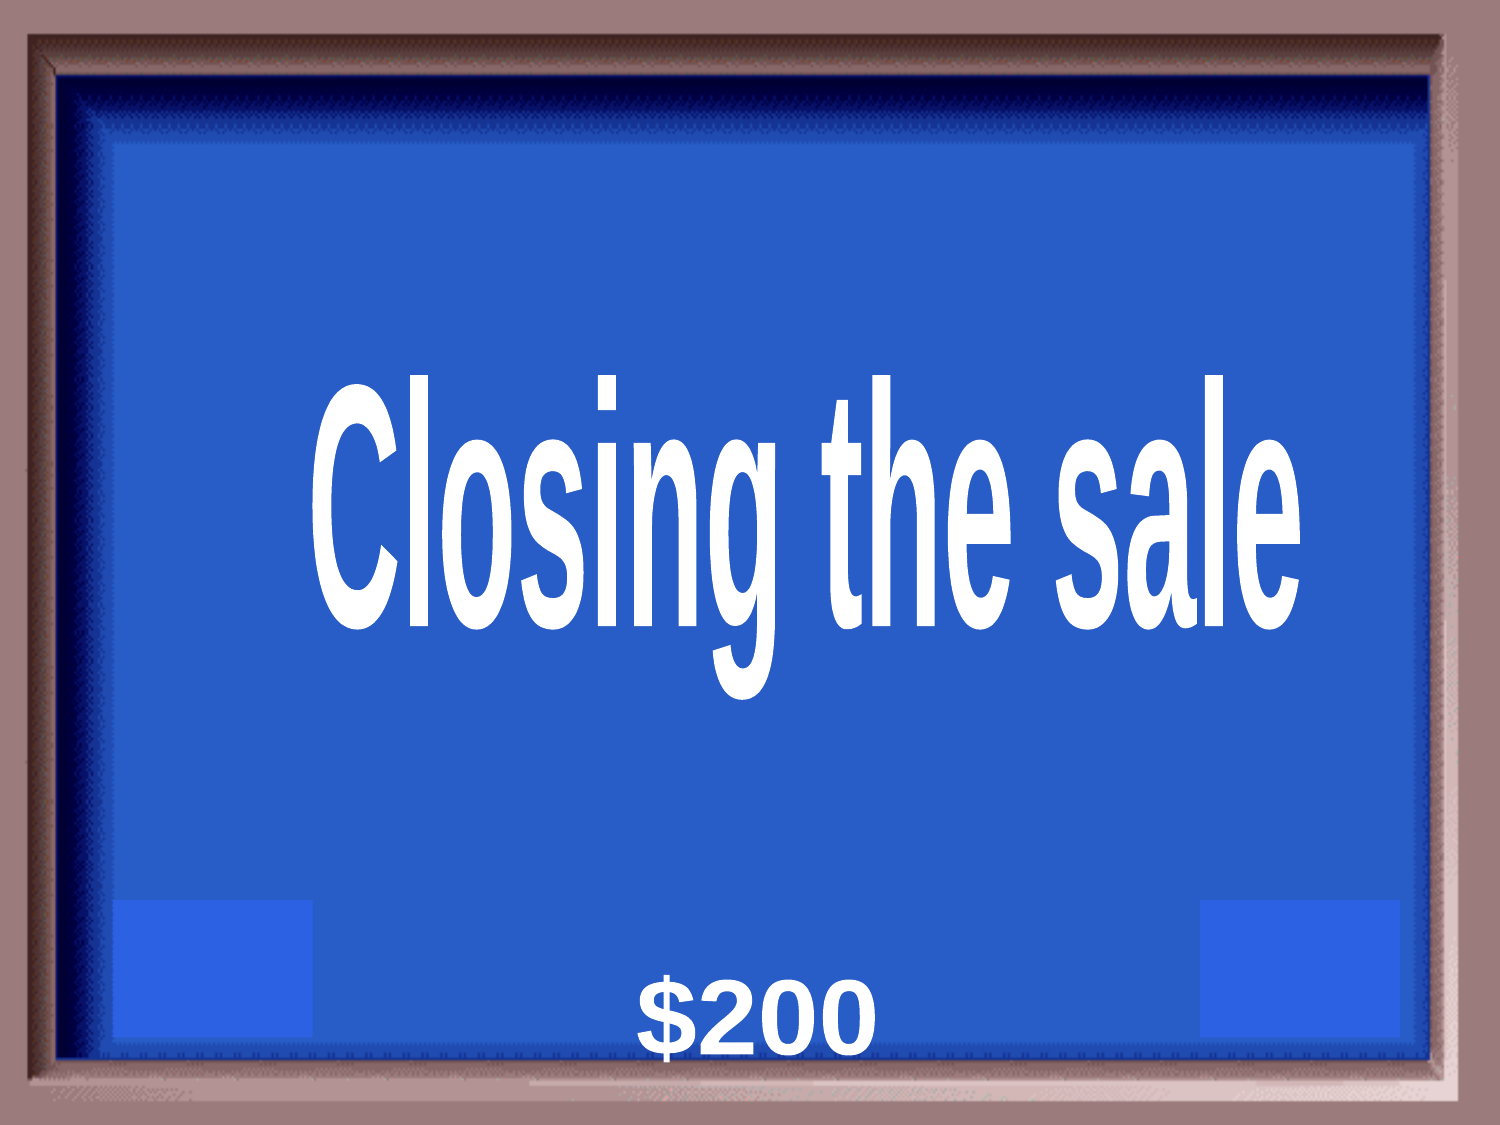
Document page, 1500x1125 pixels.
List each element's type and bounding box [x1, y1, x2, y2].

text_box [112, 899, 313, 1038]
text_box [1200, 899, 1401, 1038]
picture [0, 0, 1500, 1125]
